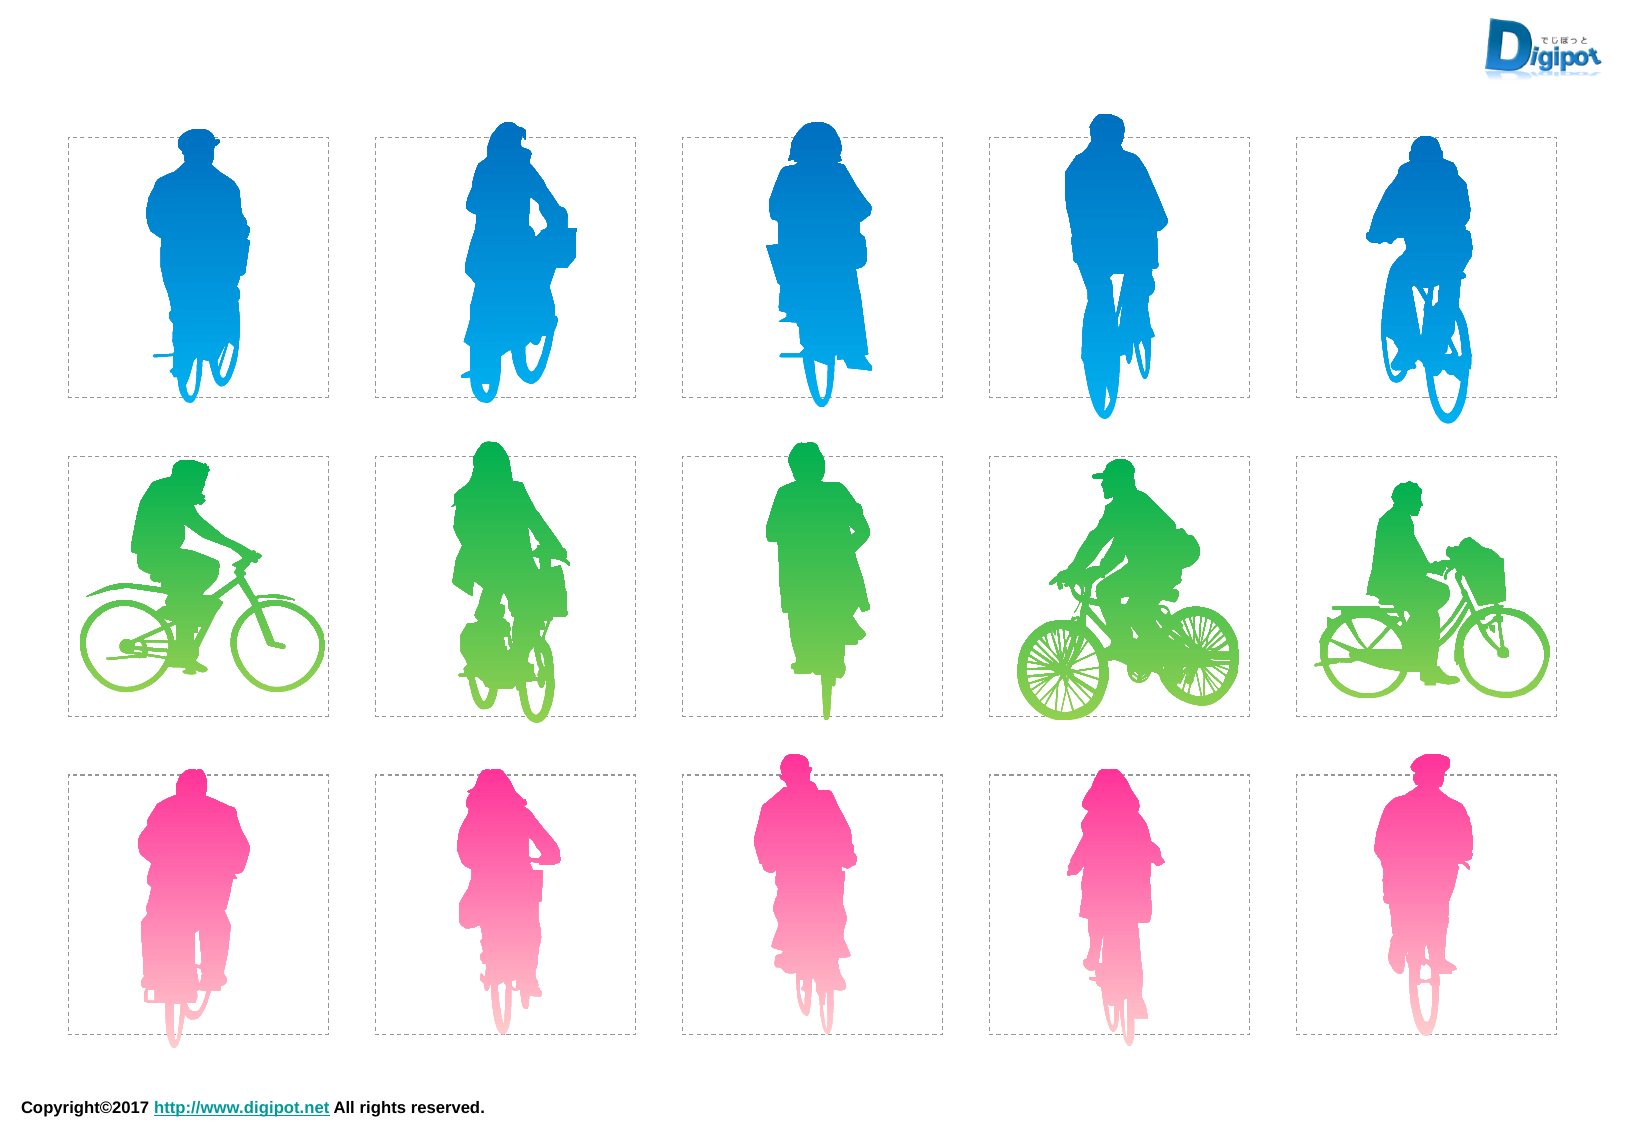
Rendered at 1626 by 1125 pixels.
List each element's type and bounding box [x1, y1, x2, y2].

text_box [1065, 113, 1169, 419]
picture [1485, 18, 1602, 82]
text_box [80, 459, 326, 693]
text_box [1314, 481, 1550, 699]
text_box [1365, 135, 1474, 424]
text_box [753, 754, 858, 1035]
text_box [1017, 459, 1240, 721]
text_box [451, 441, 571, 724]
text_box [146, 128, 250, 403]
text_box [1066, 769, 1166, 1047]
text_box [138, 769, 250, 1049]
text_box [766, 441, 871, 721]
text_box [456, 769, 562, 1035]
text_box [460, 122, 577, 403]
text_box [1374, 754, 1474, 1037]
text_box [766, 122, 873, 408]
